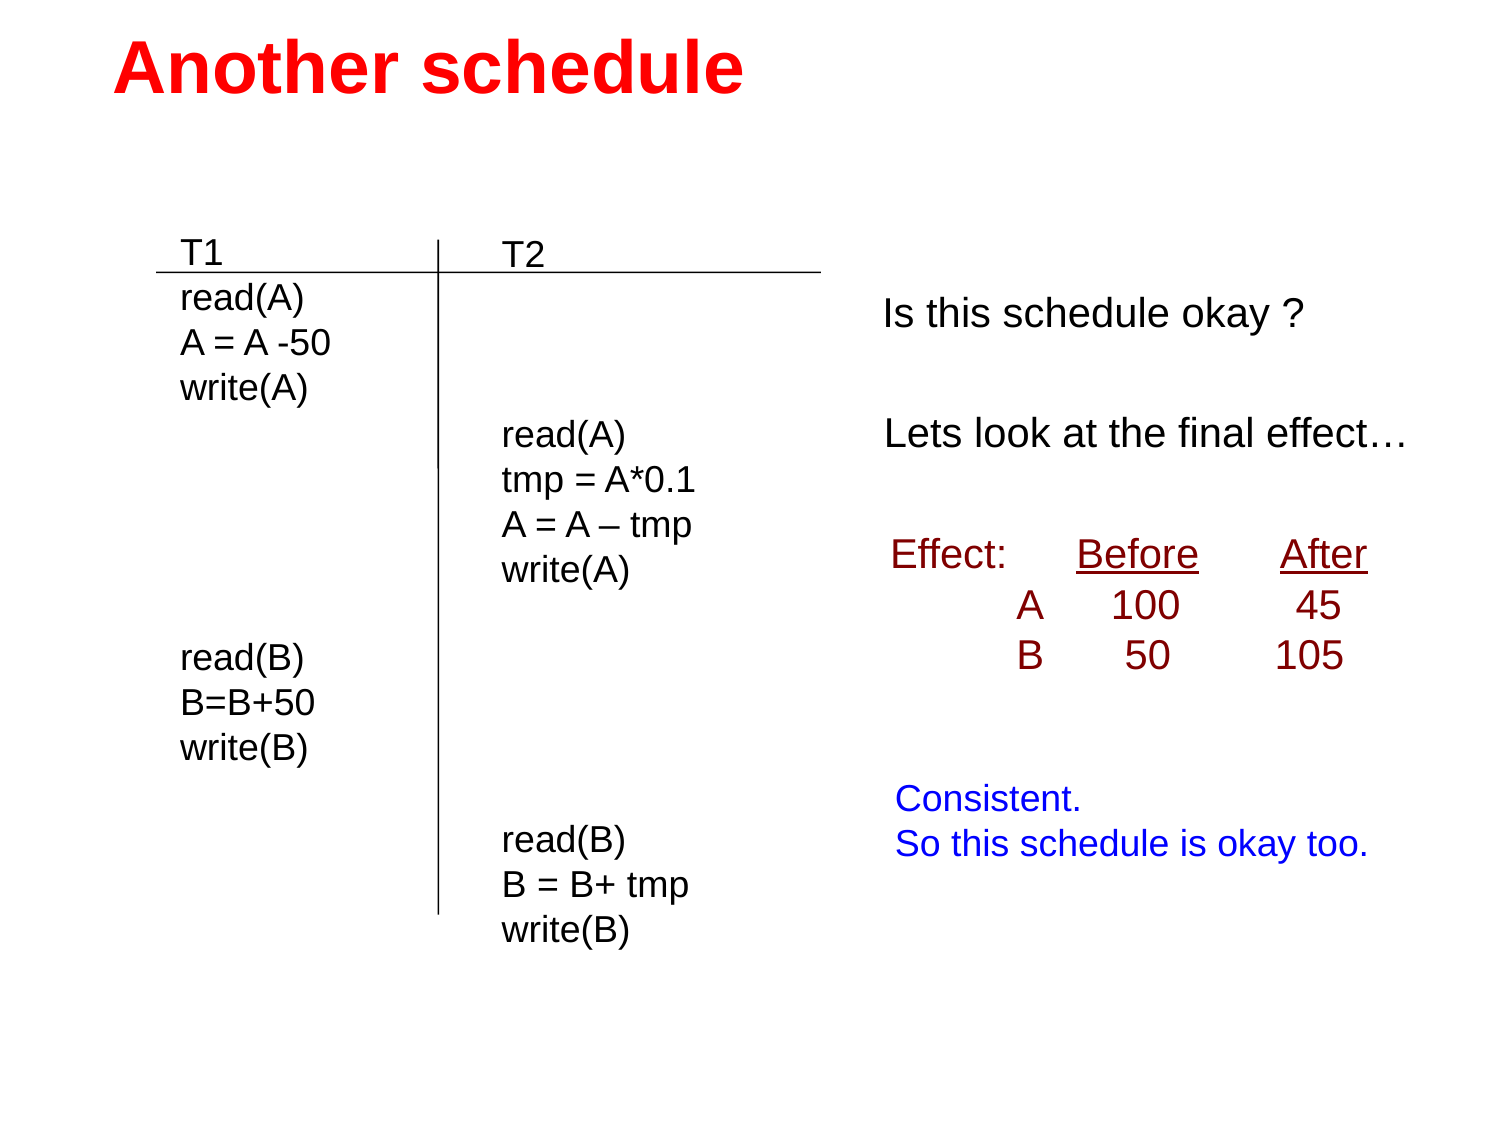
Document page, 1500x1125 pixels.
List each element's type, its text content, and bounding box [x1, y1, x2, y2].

text_box T2 read(A) tmp = A*0.1 A = A – tmp write(A) read(B) B = B+ tmp write(B) [486, 222, 712, 272]
text_box Lets look at the final effect… [868, 398, 1424, 463]
text_box Is this schedule okay ? [867, 278, 1320, 343]
text_box Effect: Before After A 100 45 B 50 105 [875, 519, 1383, 735]
title Another schedule [97, 15, 1423, 116]
text_box T2 read(A) tmp = A*0.1 A = A – tmp write(A) read(B) B = B+ tmp write(B) [486, 273, 712, 958]
text_box T1 read(A) A = A -50 write(A) read(B) B=B+50 write(B) [165, 273, 347, 775]
text_box Consistent. So this schedule is okay too. [880, 766, 1385, 871]
text_box T1 read(A) A = A -50 write(A) read(B) B=B+50 write(B) [165, 220, 347, 272]
